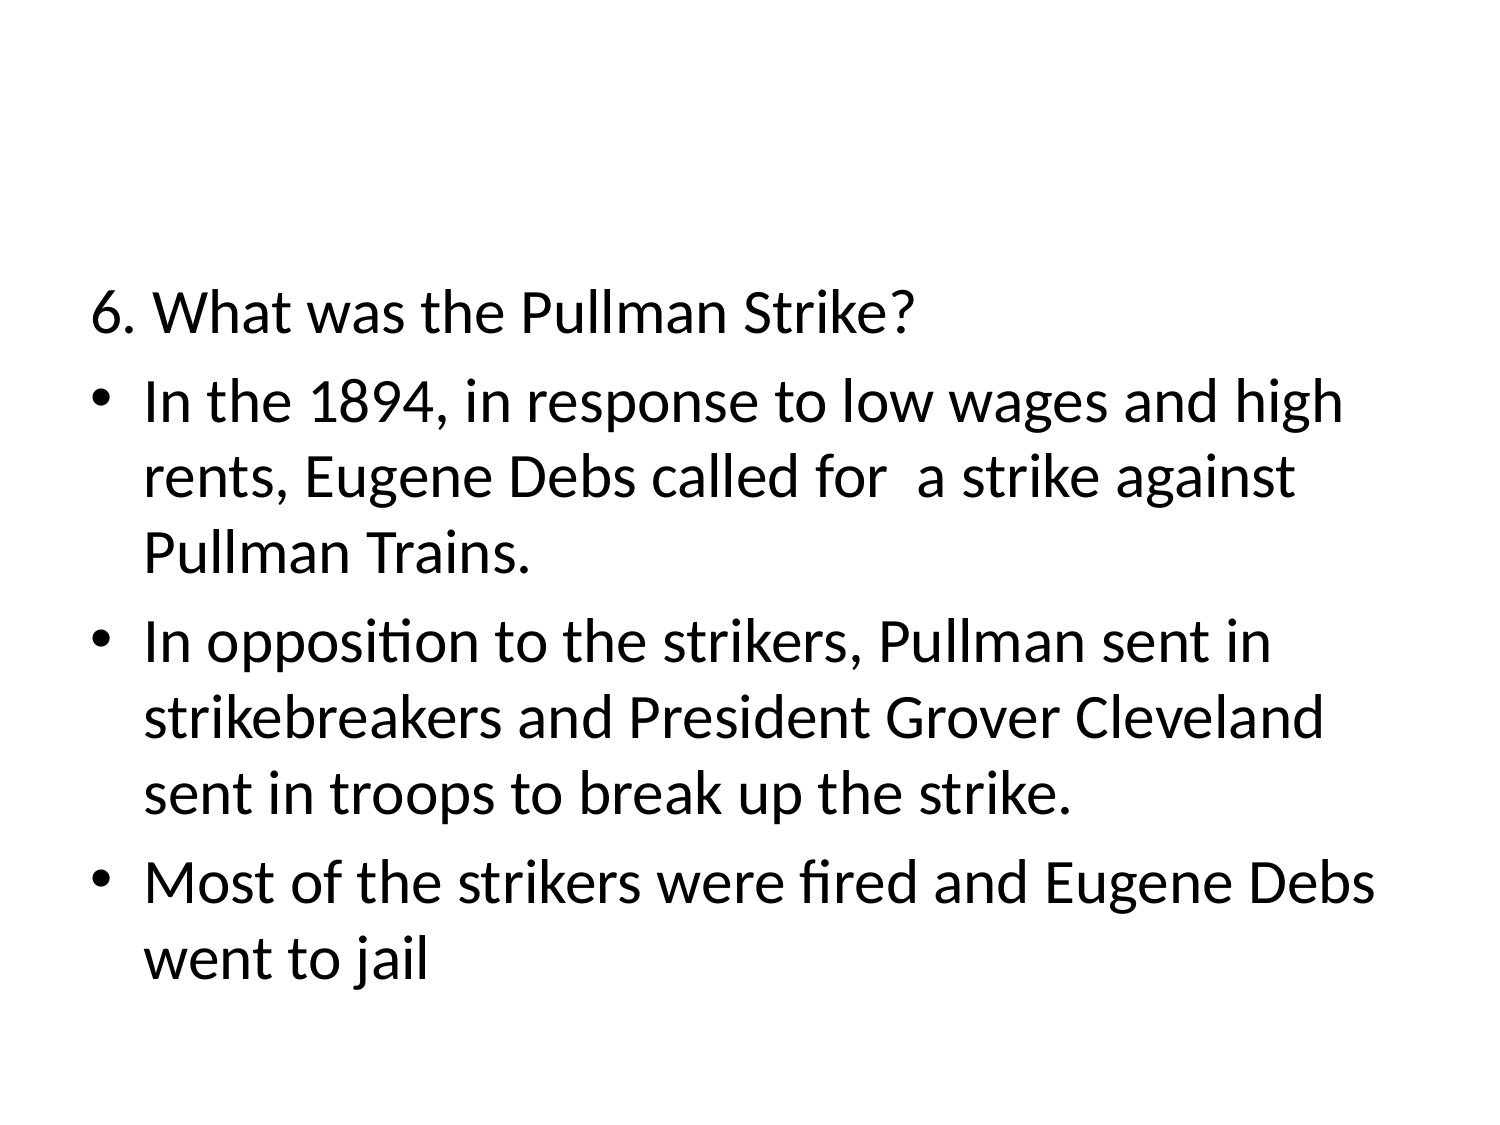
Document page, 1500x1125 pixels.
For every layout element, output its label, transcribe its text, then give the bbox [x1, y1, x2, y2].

list 6. What was the Pullman Strike? In the 1894, in response to low wages and high rents, Eugene Debs called for a strike against Pullman Trains. In opposition to the strikers, Pullman sent in strikebreakers and President Grover Cleveland sent in troops to break up the strike. Most of the strikers were fired and Eugene Debs went to jail [75, 262, 1425, 1005]
